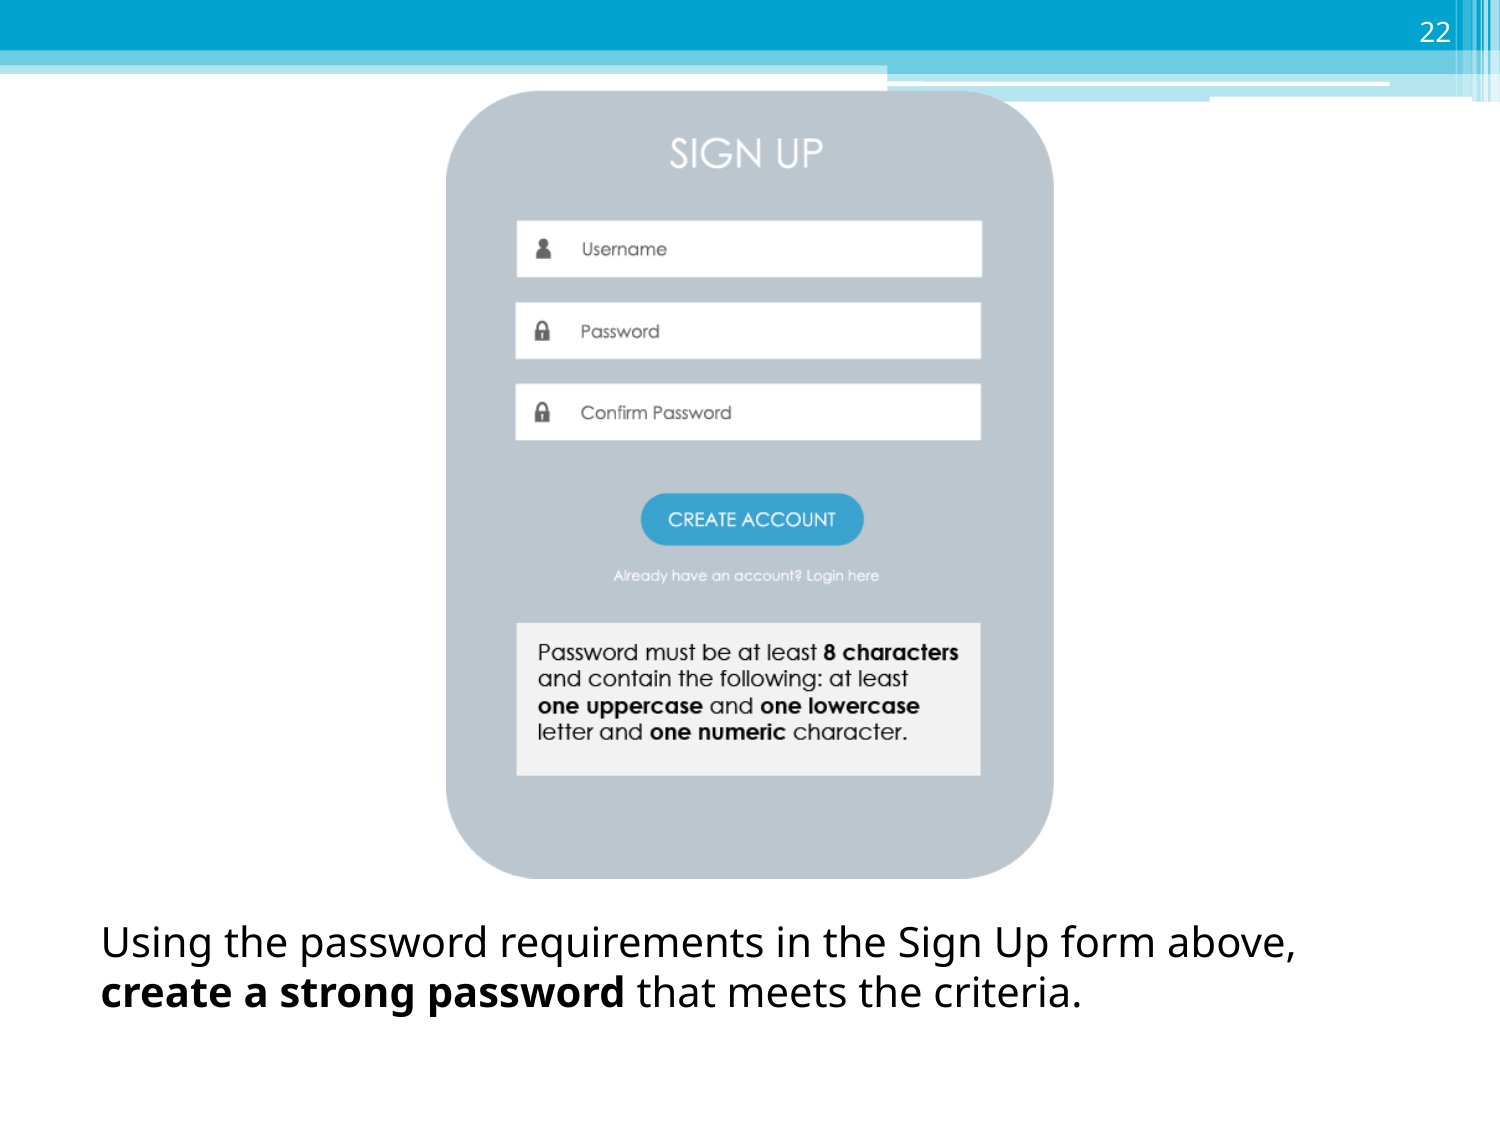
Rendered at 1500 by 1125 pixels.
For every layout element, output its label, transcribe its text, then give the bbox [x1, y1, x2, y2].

picture [446, 90, 1054, 879]
text_box Using the password requirements in the Sign Up form above, create a strong password that meets the criteria. [85, 908, 1432, 1069]
slide_number 22 [1341, 0, 1466, 61]
